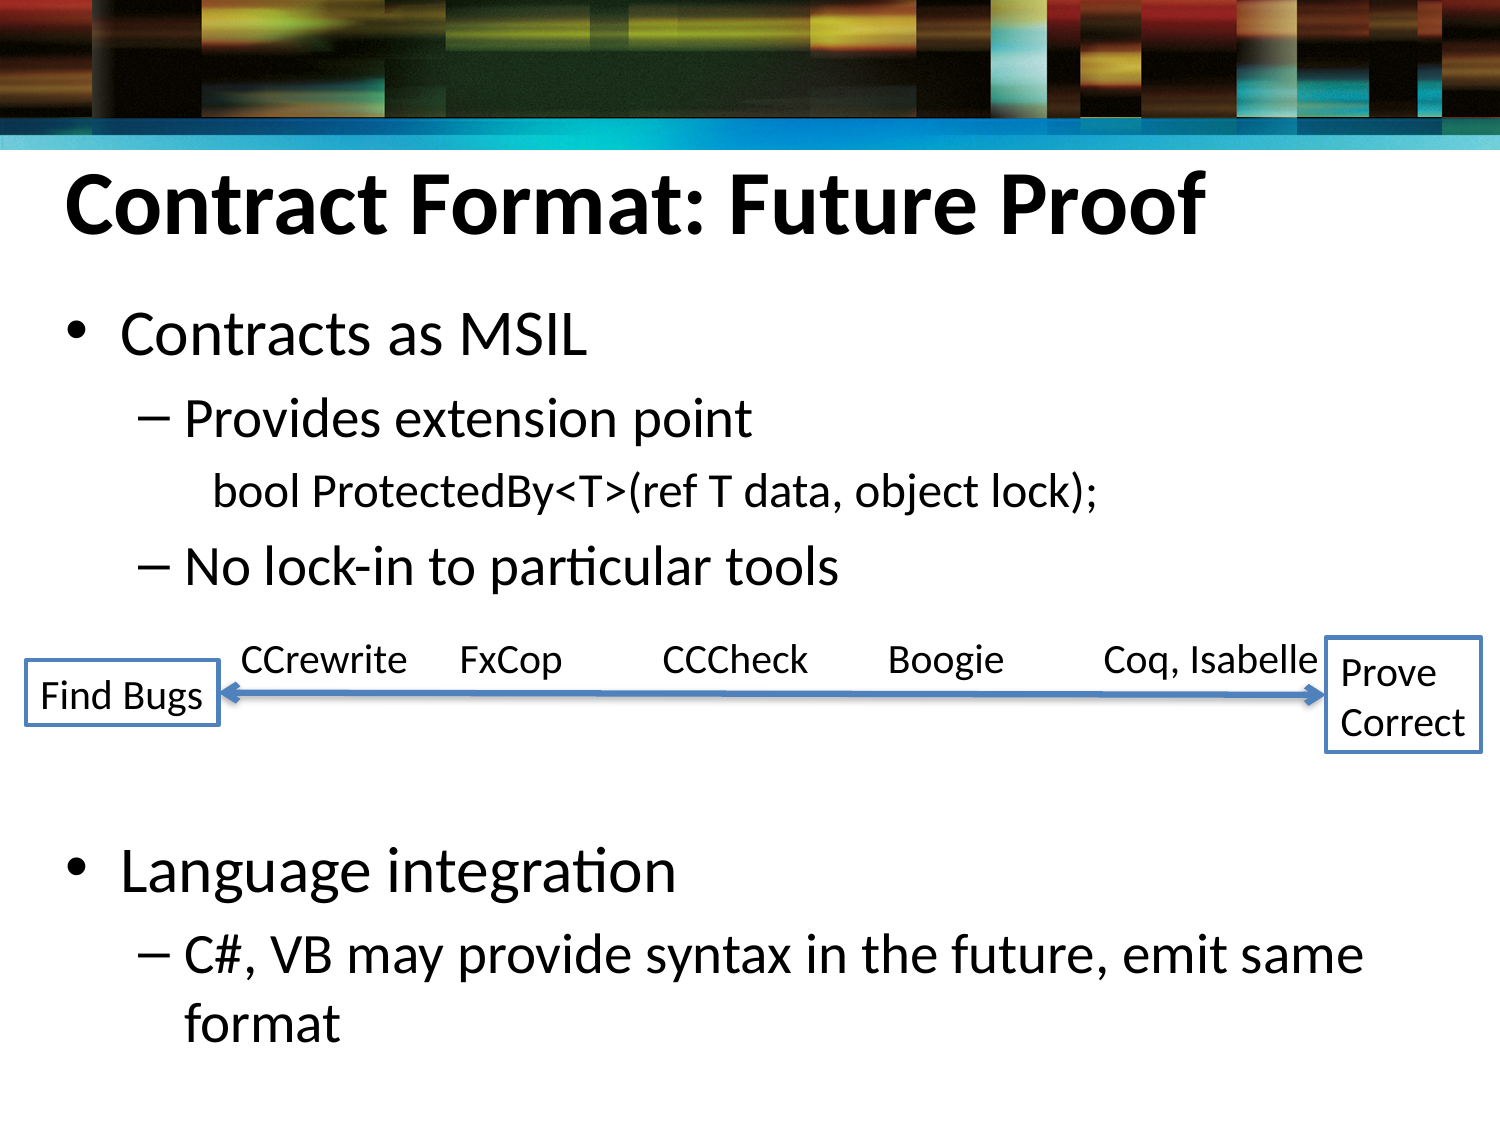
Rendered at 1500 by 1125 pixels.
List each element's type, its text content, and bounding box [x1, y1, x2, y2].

list Contracts as MSIL Provides extension point bool ProtectedBy<T>(ref T data, object lock); No lock-in to particular tools Language integration C#, VB may provide syntax in the future, emit same format [50, 282, 1450, 623]
list Contracts as MSIL Provides extension point bool ProtectedBy<T>(ref T data, object lock); No lock-in to particular tools Language integration C#, VB may provide syntax in the future, emit same format [50, 763, 1450, 1063]
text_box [24, 624, 1482, 754]
title Contract Format: Future Proof [50, 149, 1450, 246]
picture [0, 0, 1500, 150]
